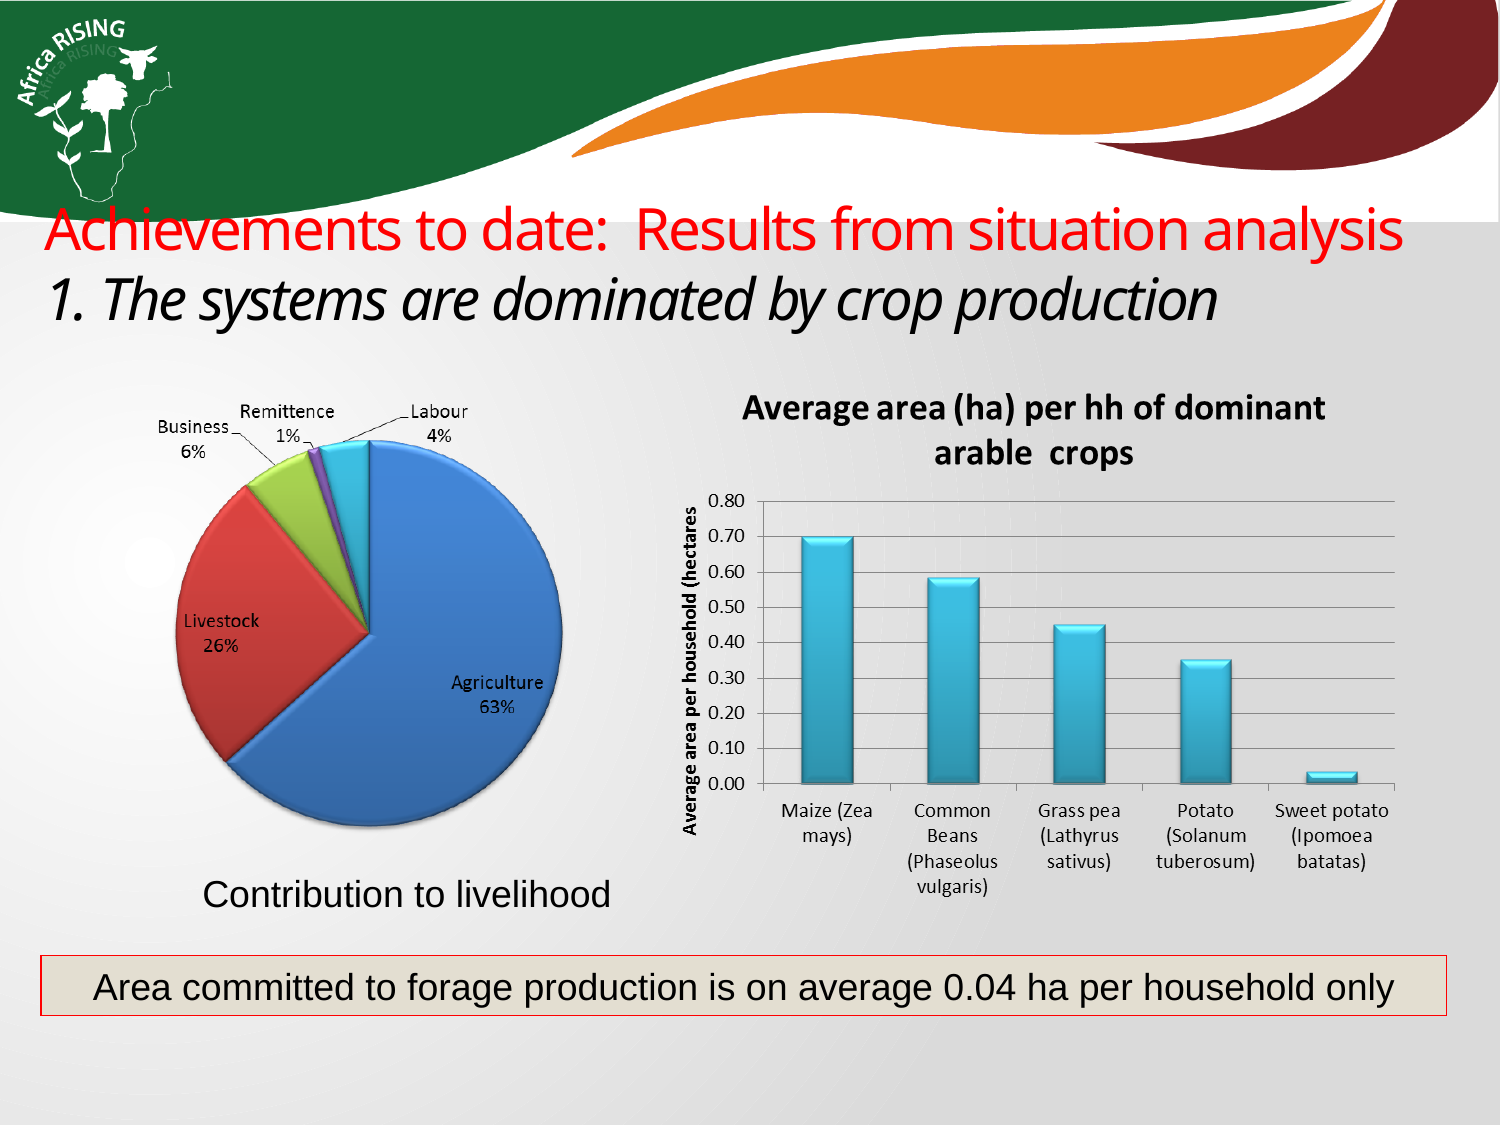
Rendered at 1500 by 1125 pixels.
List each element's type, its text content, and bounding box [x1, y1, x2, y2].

text_box Area committed to forage production is on average 0.04 ha per household only [41, 955, 1447, 1016]
picture [40, 367, 1419, 913]
picture [0, 0, 1499, 222]
title Achievements to date: Results from situation analysis 1. The systems are dominated by crop production [29, 184, 1500, 338]
text_box Contribution to livelihood [187, 881, 627, 923]
